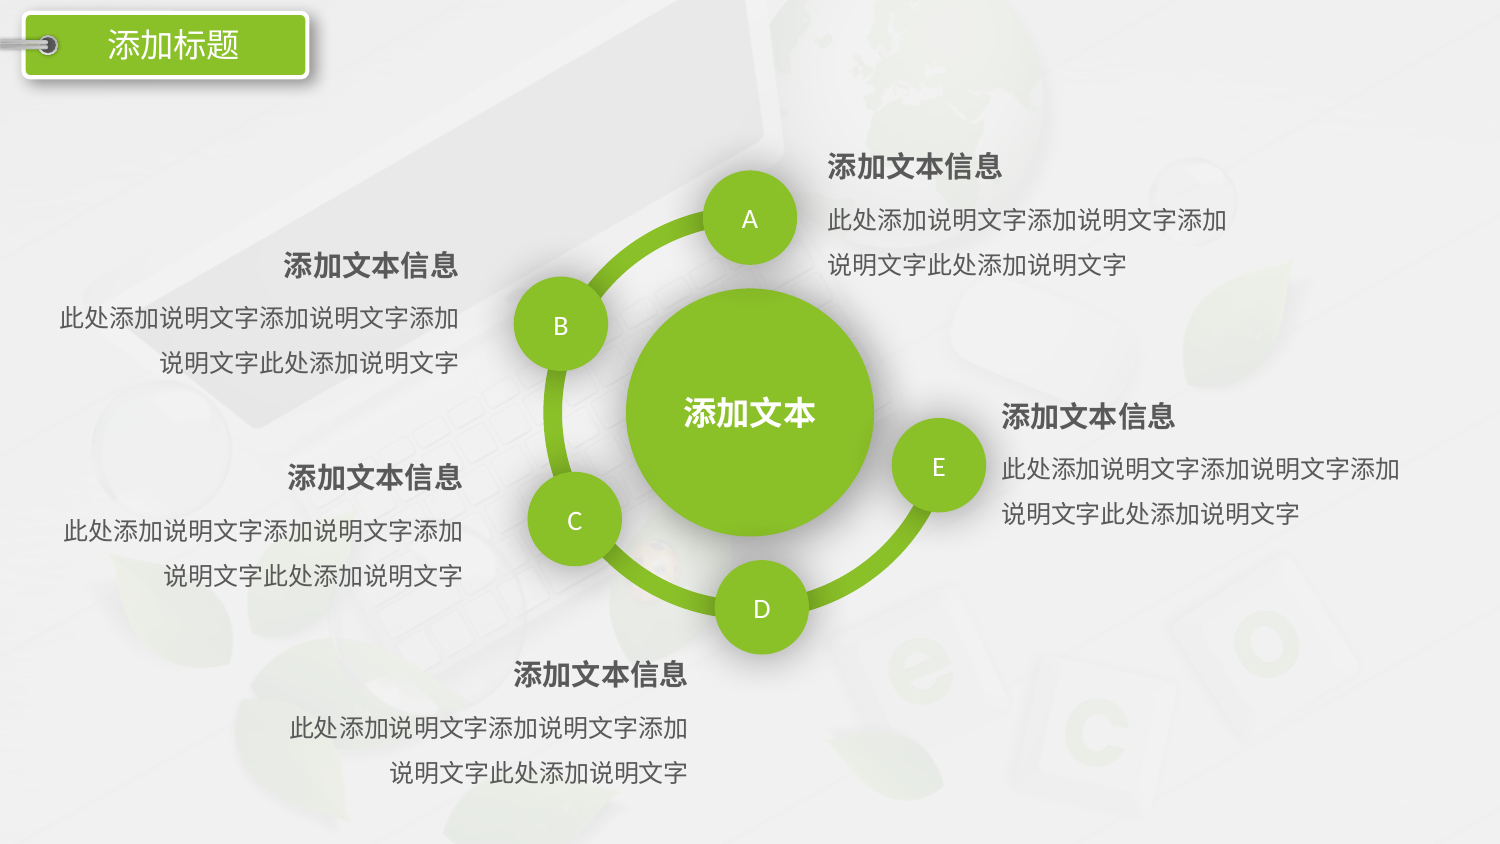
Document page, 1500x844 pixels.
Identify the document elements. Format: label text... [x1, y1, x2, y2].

text_box 添加文本信息 此处添加说明文字添加说明文字添加说明文字此处添加说明文字 [29, 239, 475, 389]
text_box 添加文本信息 此处添加说明文字添加说明文字添加说明文字此处添加说明文字 [33, 452, 479, 602]
text_box [605, 218, 679, 278]
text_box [0, 40, 48, 49]
text_box 添加文本 [663, 384, 837, 440]
text_box A [701, 169, 799, 266]
text_box 添加文本信息 此处添加说明文字添加说明文字添加说明文字此处添加说明文字 [986, 390, 1432, 540]
text_box 添加标题 [39, 17, 308, 72]
text_box D [713, 559, 811, 656]
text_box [38, 35, 58, 55]
picture [0, 0, 1500, 844]
text_box [624, 562, 689, 611]
text_box [542, 398, 567, 451]
text_box [624, 290, 876, 537]
text_box 添加文本信息 此处添加说明文字添加说明文字添加说明文字此处添加说明文字 [813, 140, 1258, 291]
text_box E [890, 416, 986, 514]
text_box [833, 528, 917, 601]
text_box 添加文本信息 此处添加说明文字添加说明文字添加说明文字此处添加说明文字 [259, 648, 704, 799]
text_box [22, 11, 309, 79]
text_box B [512, 275, 610, 373]
text_box C [526, 470, 624, 568]
